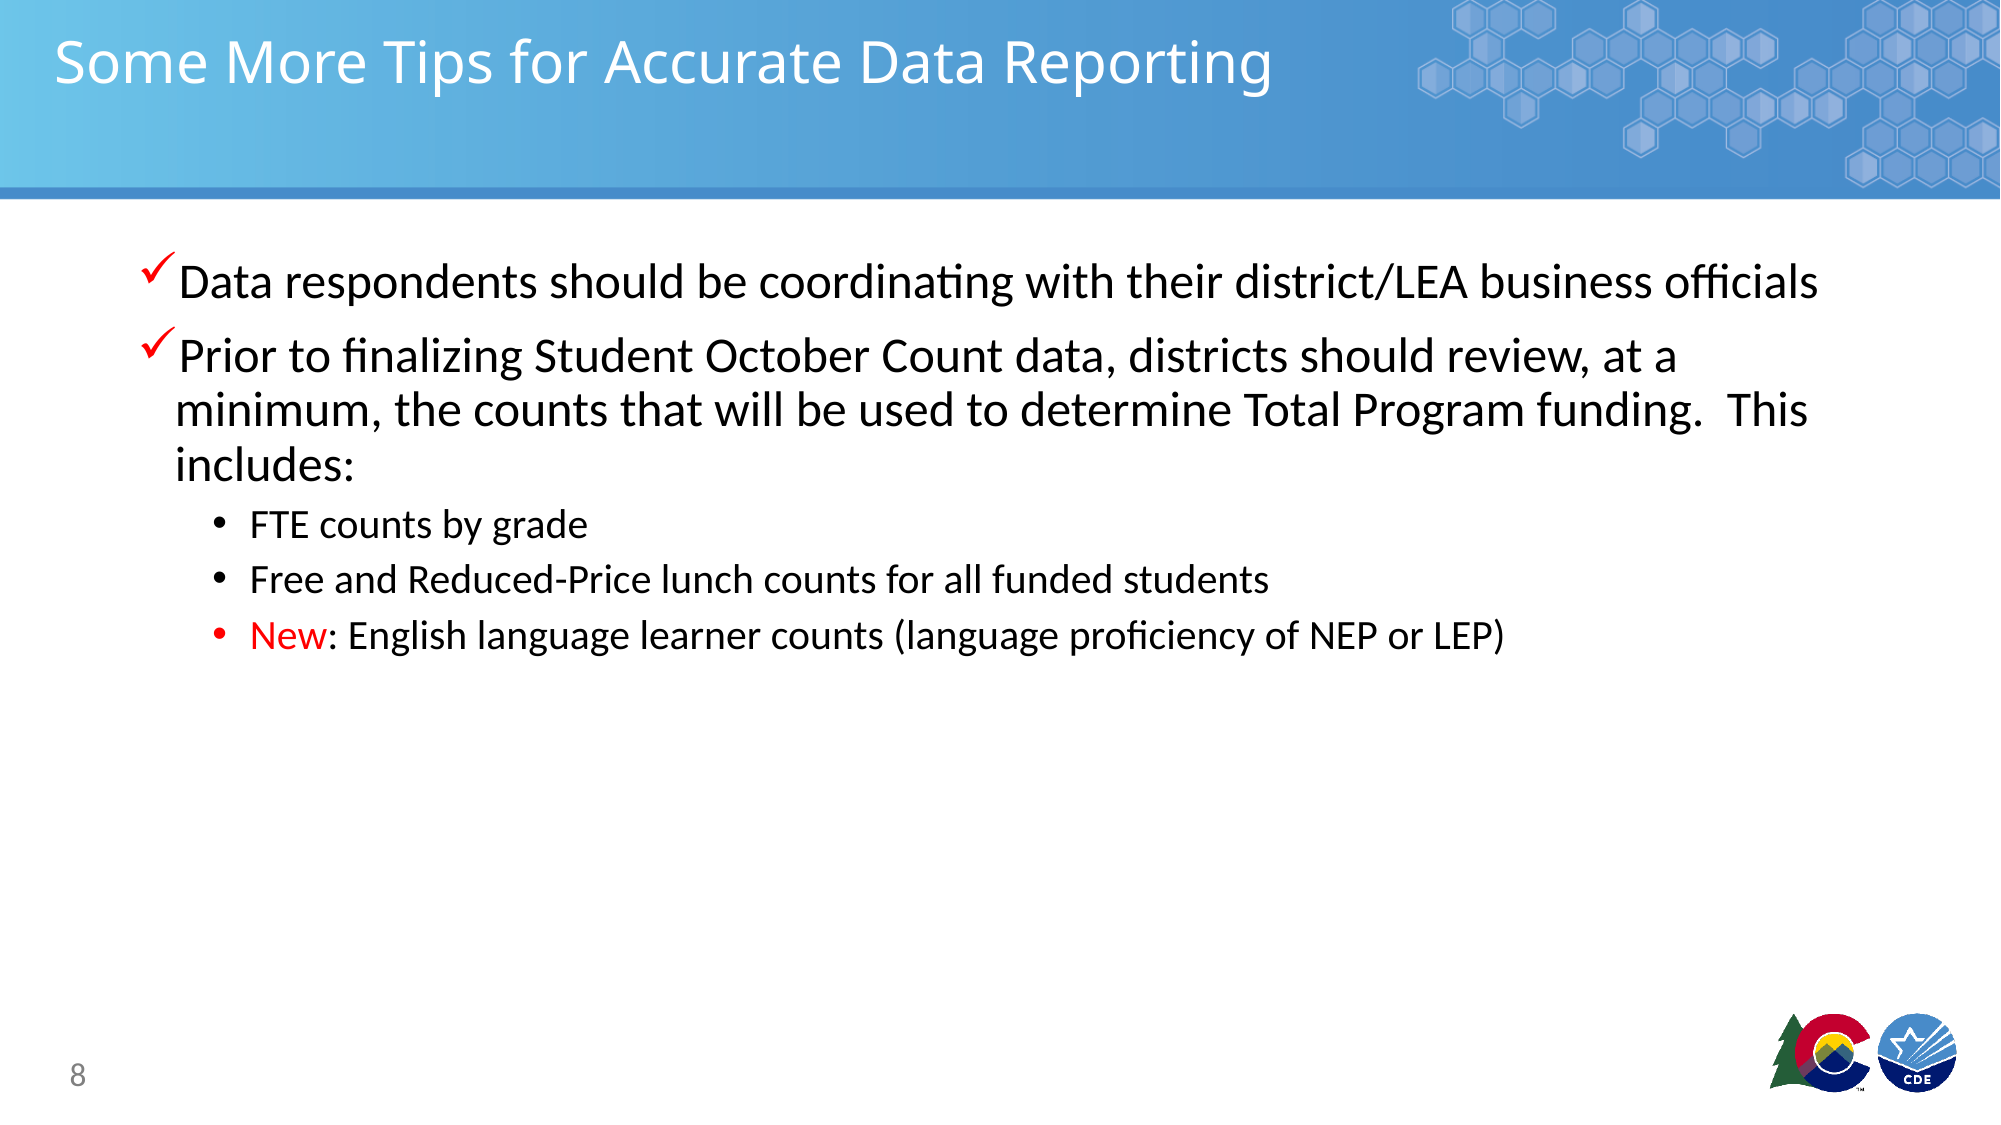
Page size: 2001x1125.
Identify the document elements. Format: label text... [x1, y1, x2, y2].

picture [1768, 1012, 1957, 1093]
title Some More Tips for Accurate Data Reporting [54, 33, 1378, 182]
list Data respondents should be coordinating with their district/LEA business officials Prior to finalizing Student October Count data, districts should review, at a minimum, the counts that will be used to determine Total Program funding. This includes: FTE counts by grade Free and Reduced-Price lunch counts for all funded students New: English language learner counts (language proficiency of NEP or LEP) [137, 254, 1863, 969]
slide_number 8 [54, 1042, 505, 1103]
picture [0, 0, 2000, 200]
